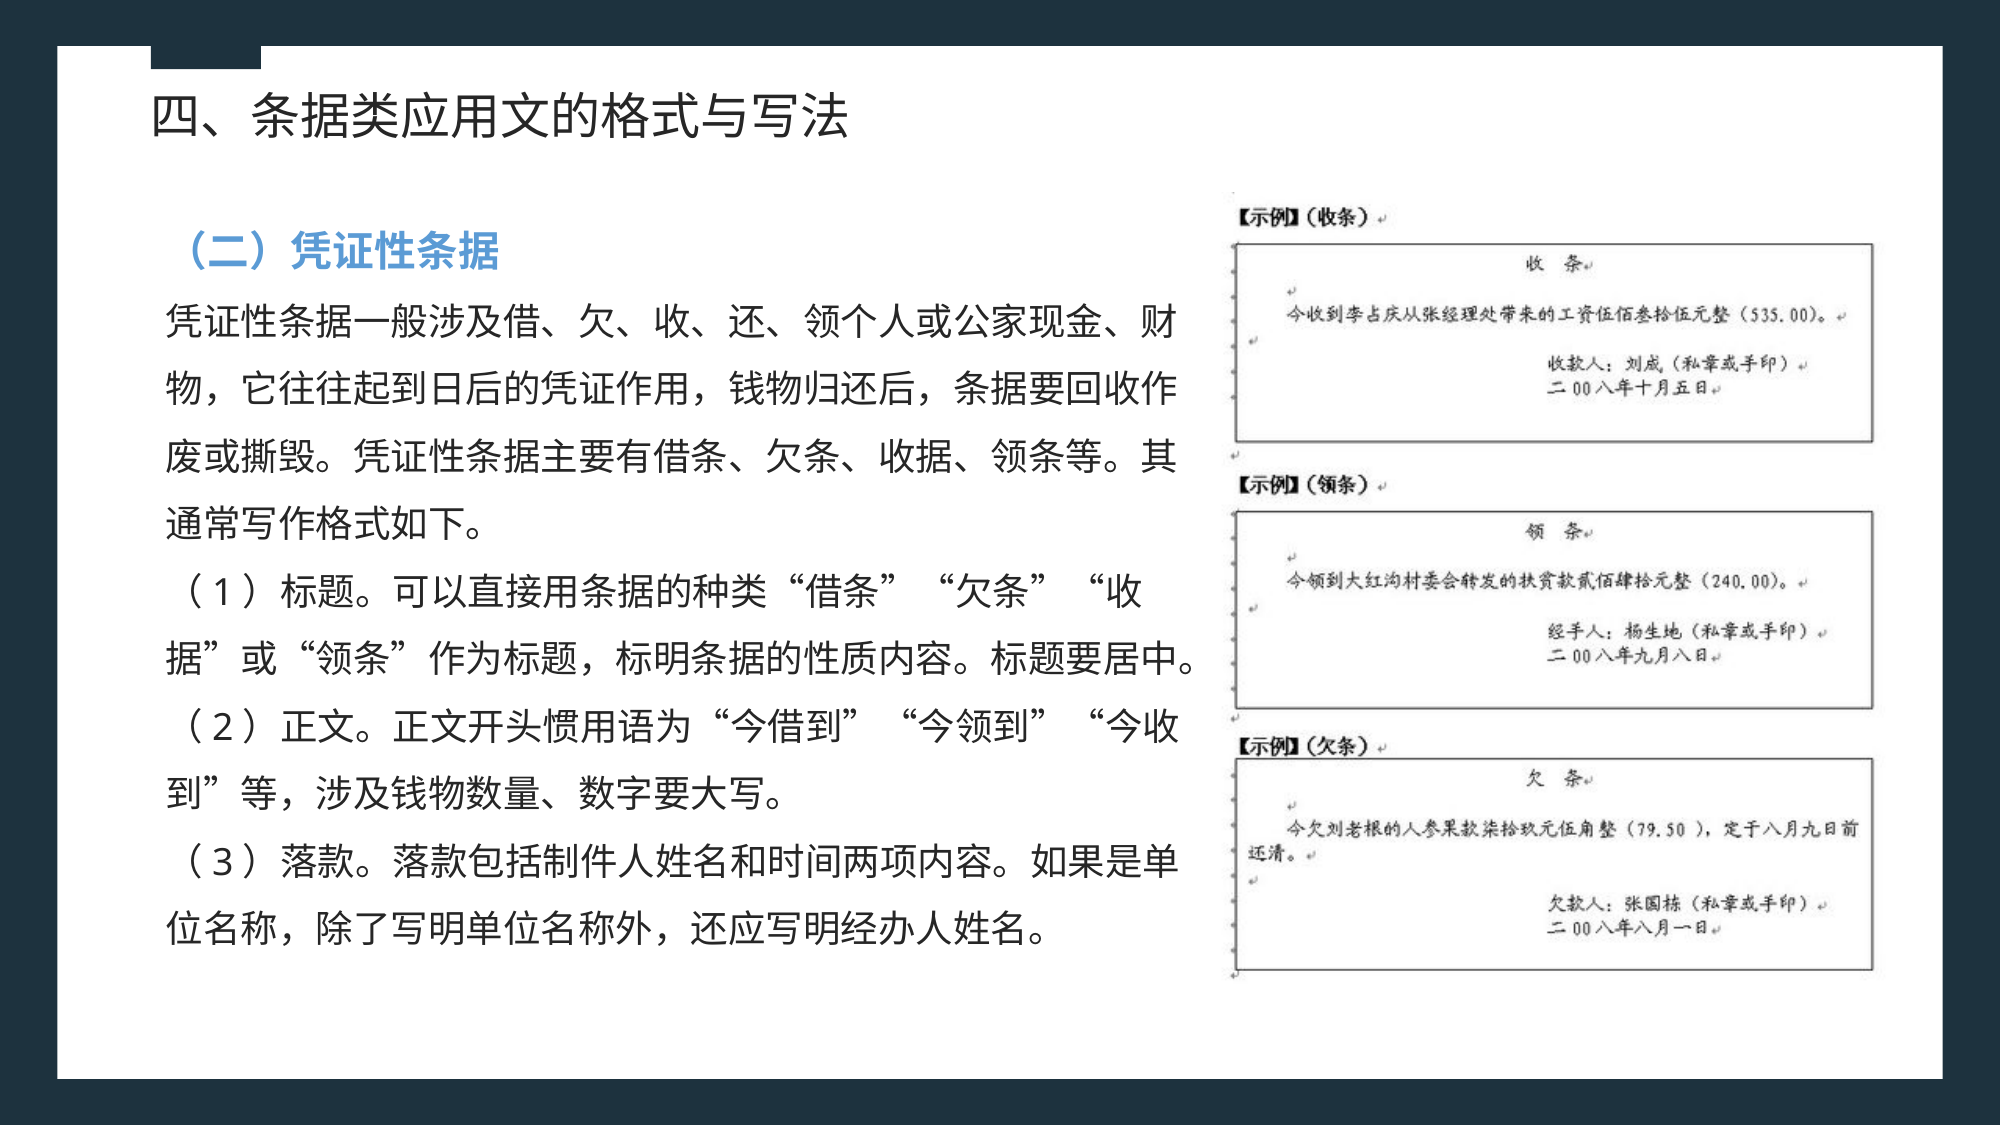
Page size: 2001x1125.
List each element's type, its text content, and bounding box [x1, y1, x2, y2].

text_box 四、条据类应用文的格式与写法 [150, 77, 918, 152]
picture [1197, 192, 1901, 996]
text_box （二）凭证性条据 凭证性条据一般涉及借、欠、收、还、领个人或公家现金、财物，它往往起到日后的凭证作用，钱物归还后，条据要回收作废或撕毁。凭证性条据主要有借条、欠条、收据、领条等。其通常写作格式如下。 （1）标题。可以直接用条据的种类“借条”“欠条”“收据”或“领条”作为标题，标明条据的性质内容。标题要居中。 （2）正文。正文开头惯用语为“今借到”“今领到”“今收到”等，涉及钱物数量、数字要大写。 （3）落款。落款包括制件人姓名和时间两项内容。如果是单位名称，除了写明单位名称外，还应写明经办人姓名。 [150, 192, 1197, 958]
